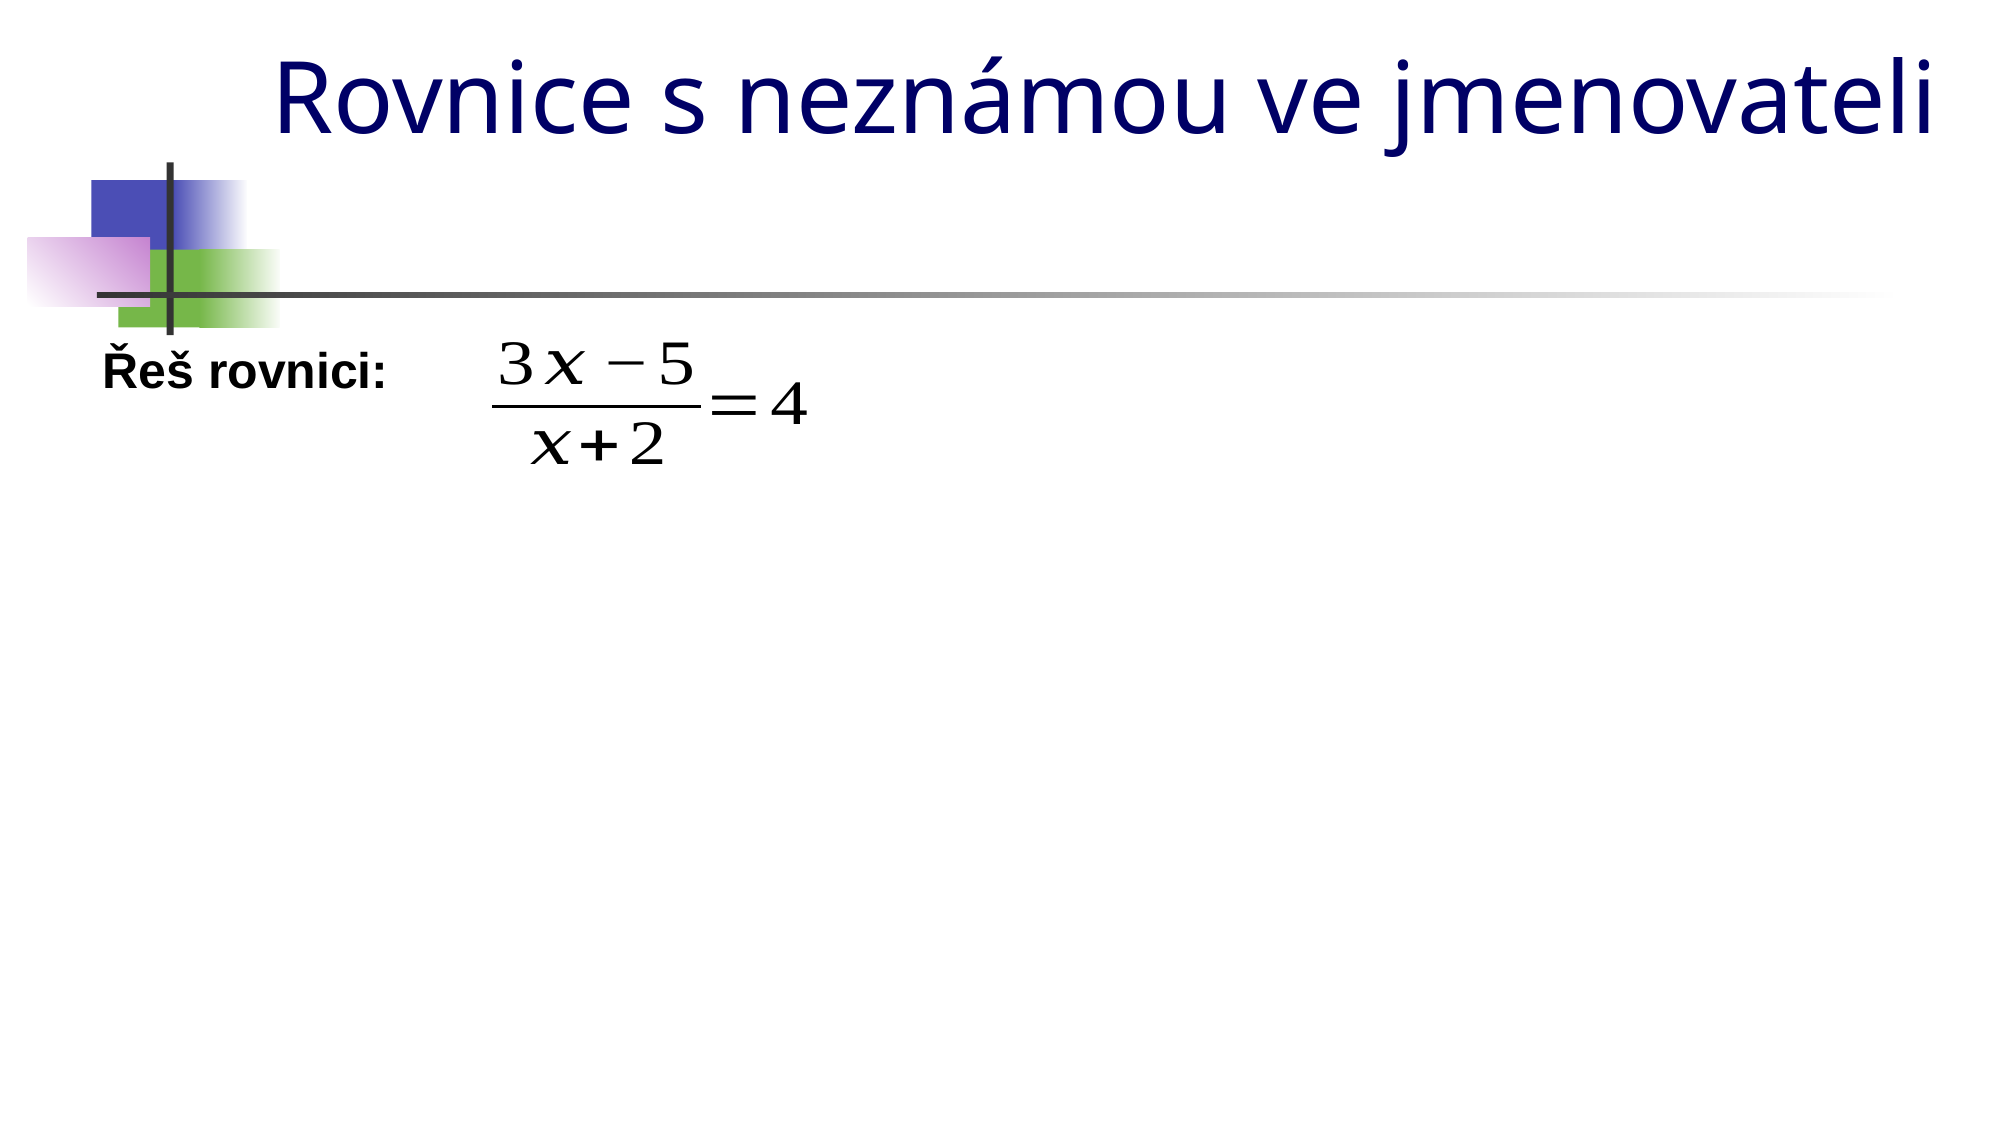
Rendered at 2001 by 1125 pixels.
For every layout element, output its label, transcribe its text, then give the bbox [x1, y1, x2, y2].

text_box Řeš rovnici: [87, 333, 599, 405]
title Rovnice s neznámou ve jmenovateli [209, 18, 2000, 169]
